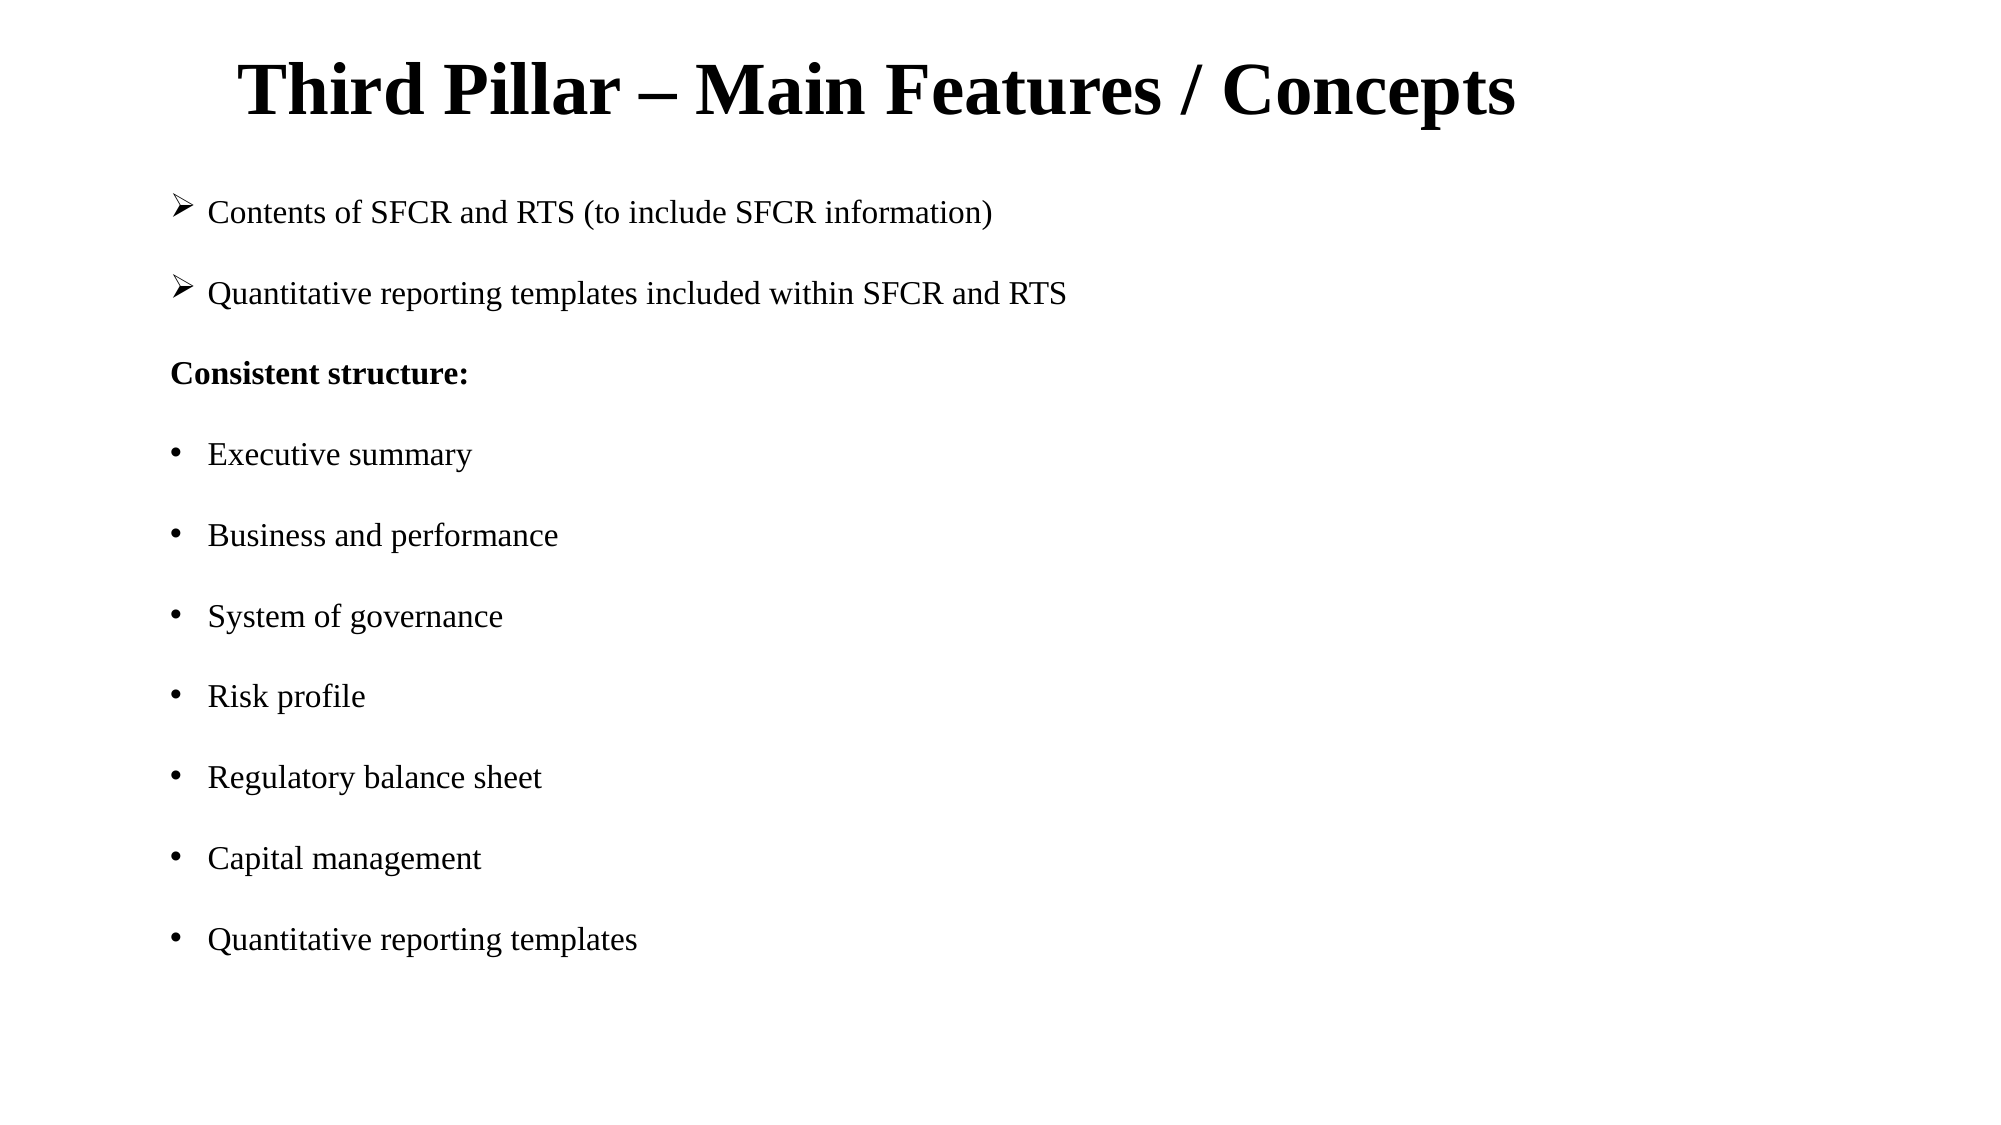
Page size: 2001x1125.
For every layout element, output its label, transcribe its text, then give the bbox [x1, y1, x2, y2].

list Contents of SFCR and RTS (to include SFCR information) Quantitative reporting templates included within SFCR and RTS Consistent structure: Executive summary Business and performance System of governance Risk profile Regulatory balance sheet Capital management Quantitative reporting templates [155, 162, 1871, 1037]
title Third Pillar – Main Features / Concepts [222, 36, 1633, 144]
